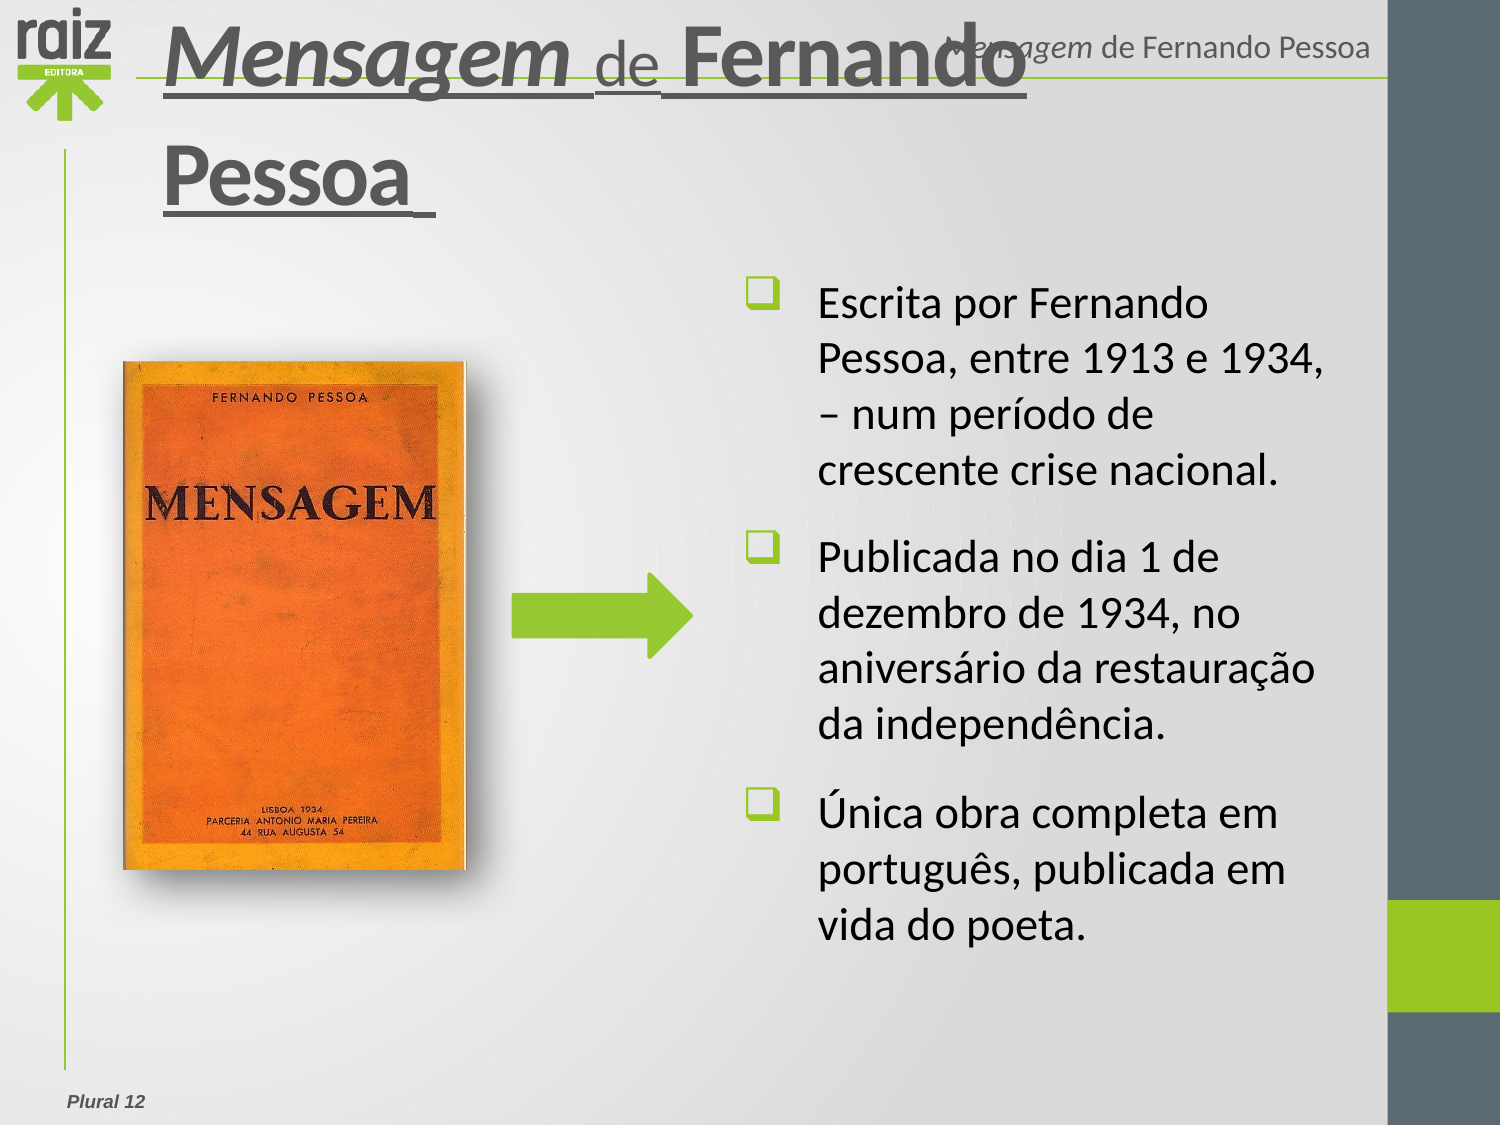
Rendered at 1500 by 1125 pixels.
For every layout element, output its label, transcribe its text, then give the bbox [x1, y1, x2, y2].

subtitle Escrita por Fernando Pessoa, entre 1913 e 1934, – num período de crescente crise nacional. Publicada no dia 1 de dezembro de 1934, no aniversário da restauração da independência. Única obra completa em português, publicada em vida do poeta. [727, 264, 1348, 967]
text_box [511, 572, 693, 659]
text_box Mensagem de Fernando Pessoa [147, 117, 1308, 233]
picture [17, 7, 111, 121]
picture [123, 361, 468, 871]
